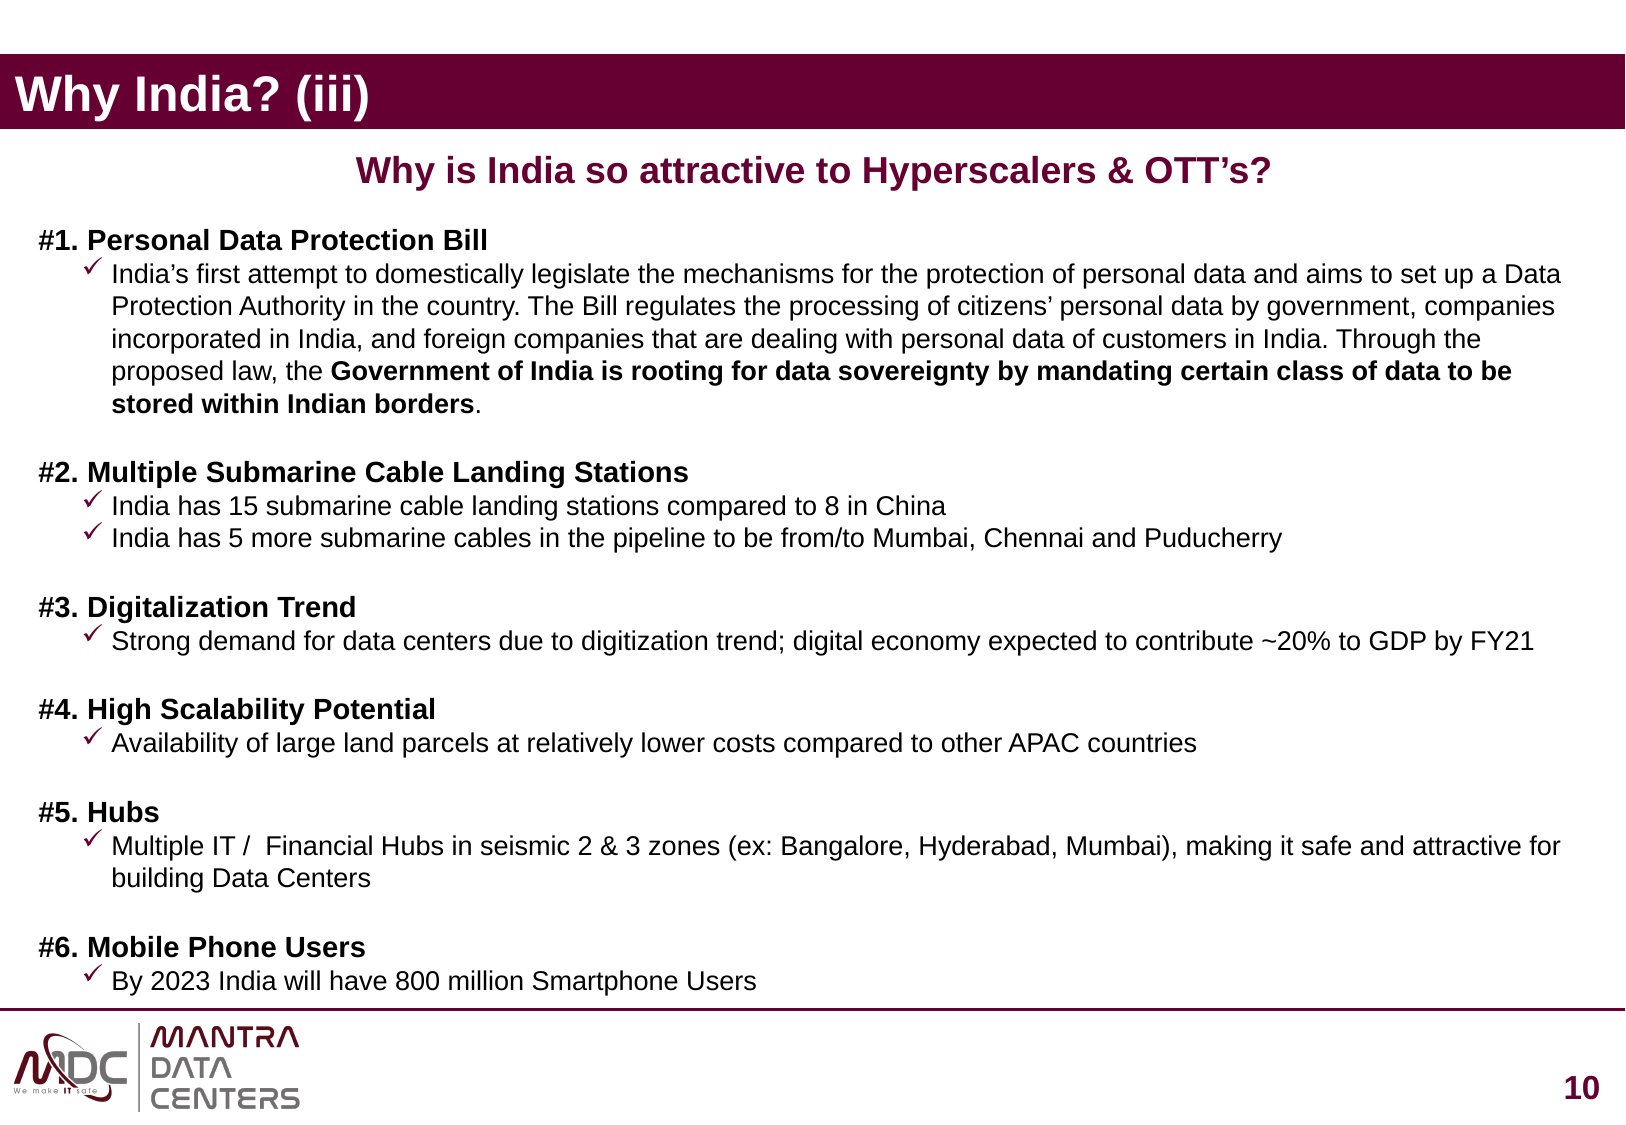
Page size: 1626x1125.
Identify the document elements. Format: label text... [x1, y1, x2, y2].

text_box Why is India so attractive to Hyperscalers & OTT’s? [23, 138, 1606, 199]
text_box Why India? (iii) [0, 54, 1625, 129]
picture [10, 1021, 301, 1115]
text_box #1. Personal Data Protection Bill India’s first attempt to domestically legislate the mechanisms for the protection of personal data and aims to set up a Data Protection Authority in the country. The Bill regulates the processing of citizens’ personal data by government, companies incorporated in India, and foreign companies that are dealing with personal data of customers in India. Through the proposed law, the Government of India is rooting for data sovereignty by mandating certain class of data to be stored within Indian borders. #2. Multiple Submarine Cable Landing Stations India has 15 submarine cable landing stations compared to 8 in China India has 5 more submarine cables in the pipeline to be from/to Mumbai, Chennai and Puducherry #3. Digitalization Trend Strong demand for data centers due to digitization trend; digital economy expected to contribute ~20% to GDP by FY21 #4. High Scalability Potential Availability of large land parcels at relatively lower costs compared to other APAC countries #5. Hubs Multiple IT / Financial Hubs in seismic 2 & 3 zones (ex: Bangalore, Hyderabad, Mumbai), making it safe and attractive for building Data Centers #6. Mobile Phone Users By 2023 India will have 800 million Smartphone Users [23, 199, 1602, 992]
text_box 10 [1548, 1058, 1625, 1114]
